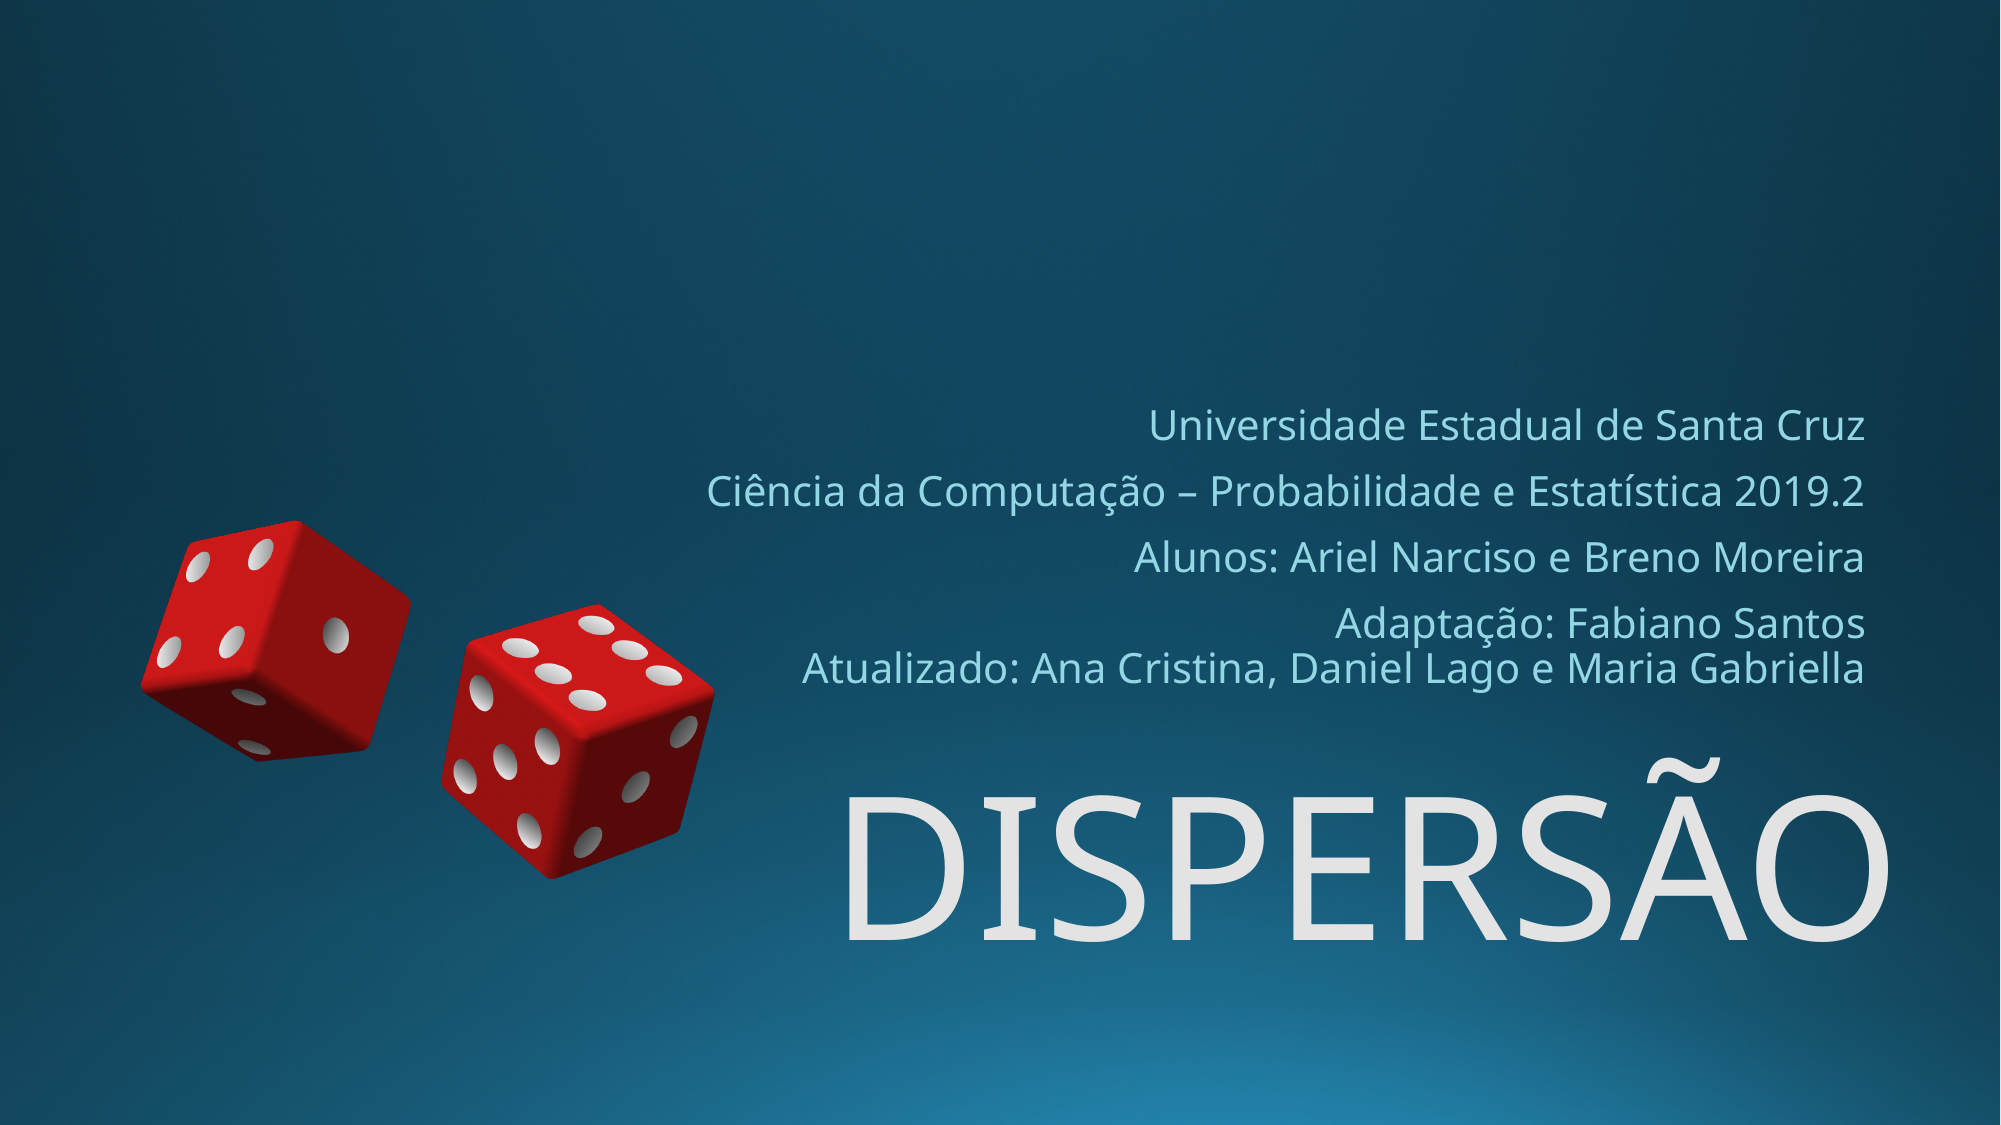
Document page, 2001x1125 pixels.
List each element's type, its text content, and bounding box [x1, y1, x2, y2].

picture [0, 0, 2001, 1125]
text_box Universidade Estadual de Santa Cruz Ciência da Computação – Probabilidade e Estatística 2019.2 Alunos: Ariel Narciso e Breno Moreira Adaptação: Fabiano Santos Atualizado: Ana Cristina, Daniel Lago e Maria Gabriella [613, 443, 1881, 700]
text_box DISPERSÃO [415, 760, 1915, 1030]
